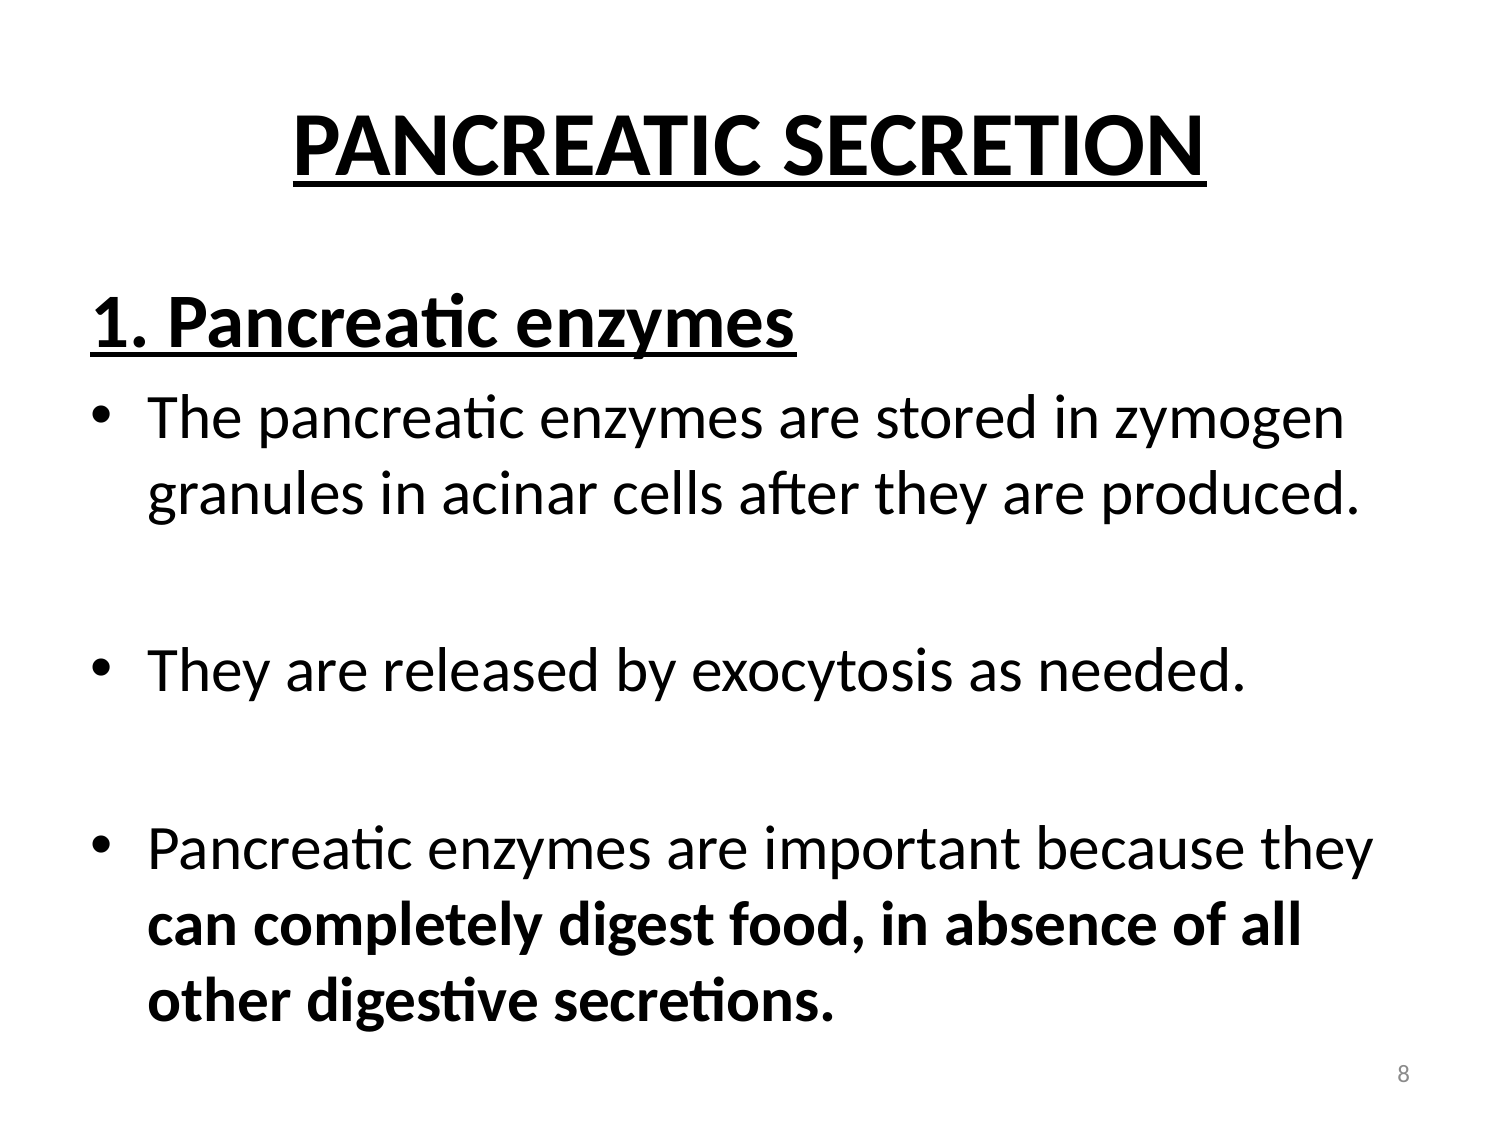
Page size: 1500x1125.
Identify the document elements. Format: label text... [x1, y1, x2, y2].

list 1. Pancreatic enzymes The pancreatic enzymes are stored in zymogen granules in acinar cells after they are produced. They are released by exocytosis as needed. Pancreatic enzymes are important because they can completely digest food, in absence of all other digestive secretions. [75, 262, 1425, 1050]
title PANCREATIC SECRETION [75, 45, 1425, 233]
slide_number 8 [1074, 1042, 1425, 1103]
